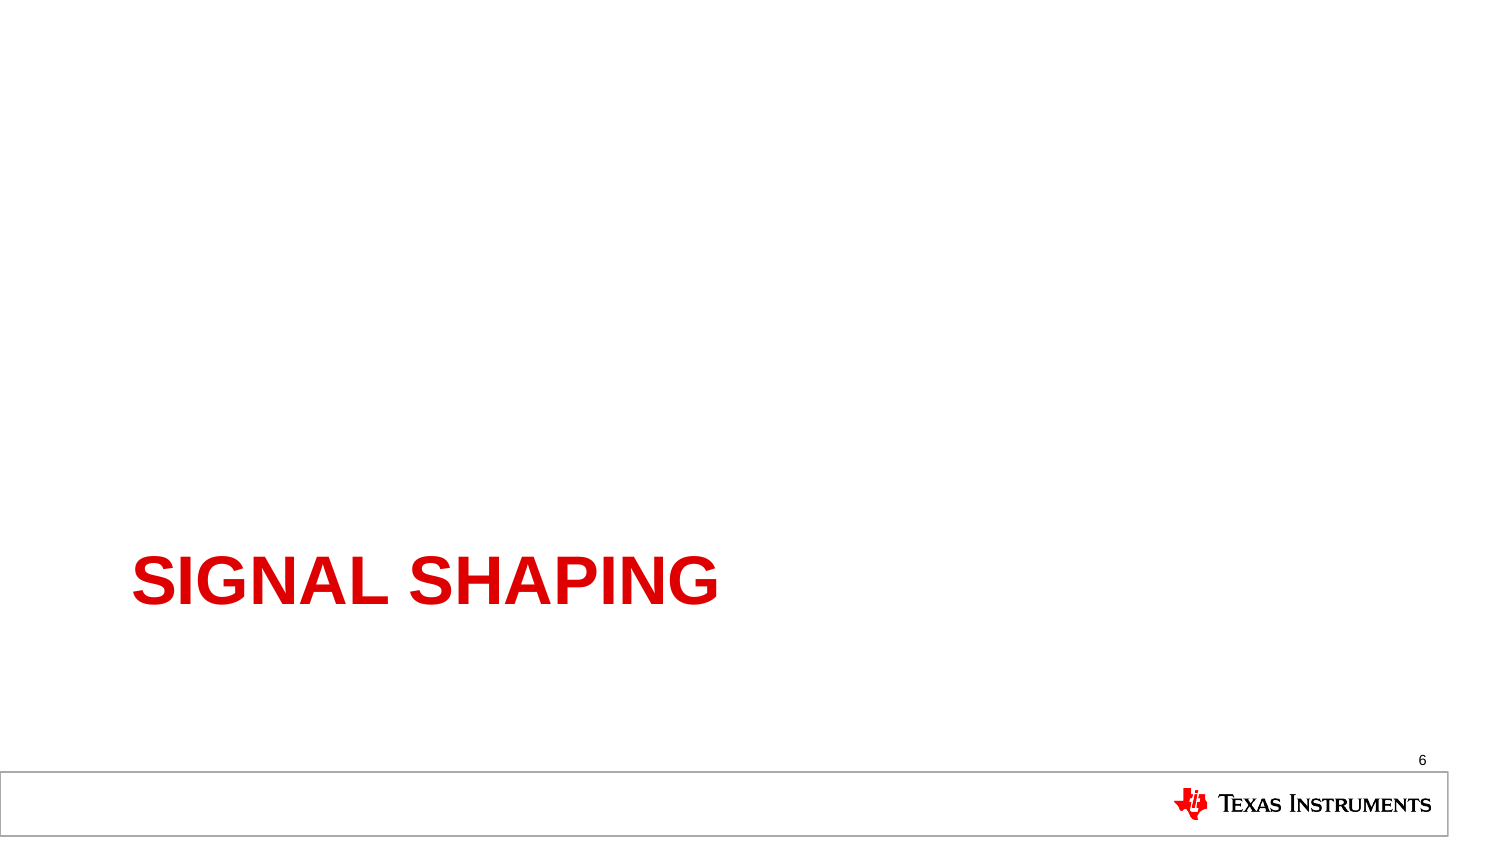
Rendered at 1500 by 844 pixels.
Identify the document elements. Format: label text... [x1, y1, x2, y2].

slide_number 6 [1088, 744, 1440, 770]
title signal shaping [118, 541, 1394, 710]
picture [1174, 788, 1431, 820]
